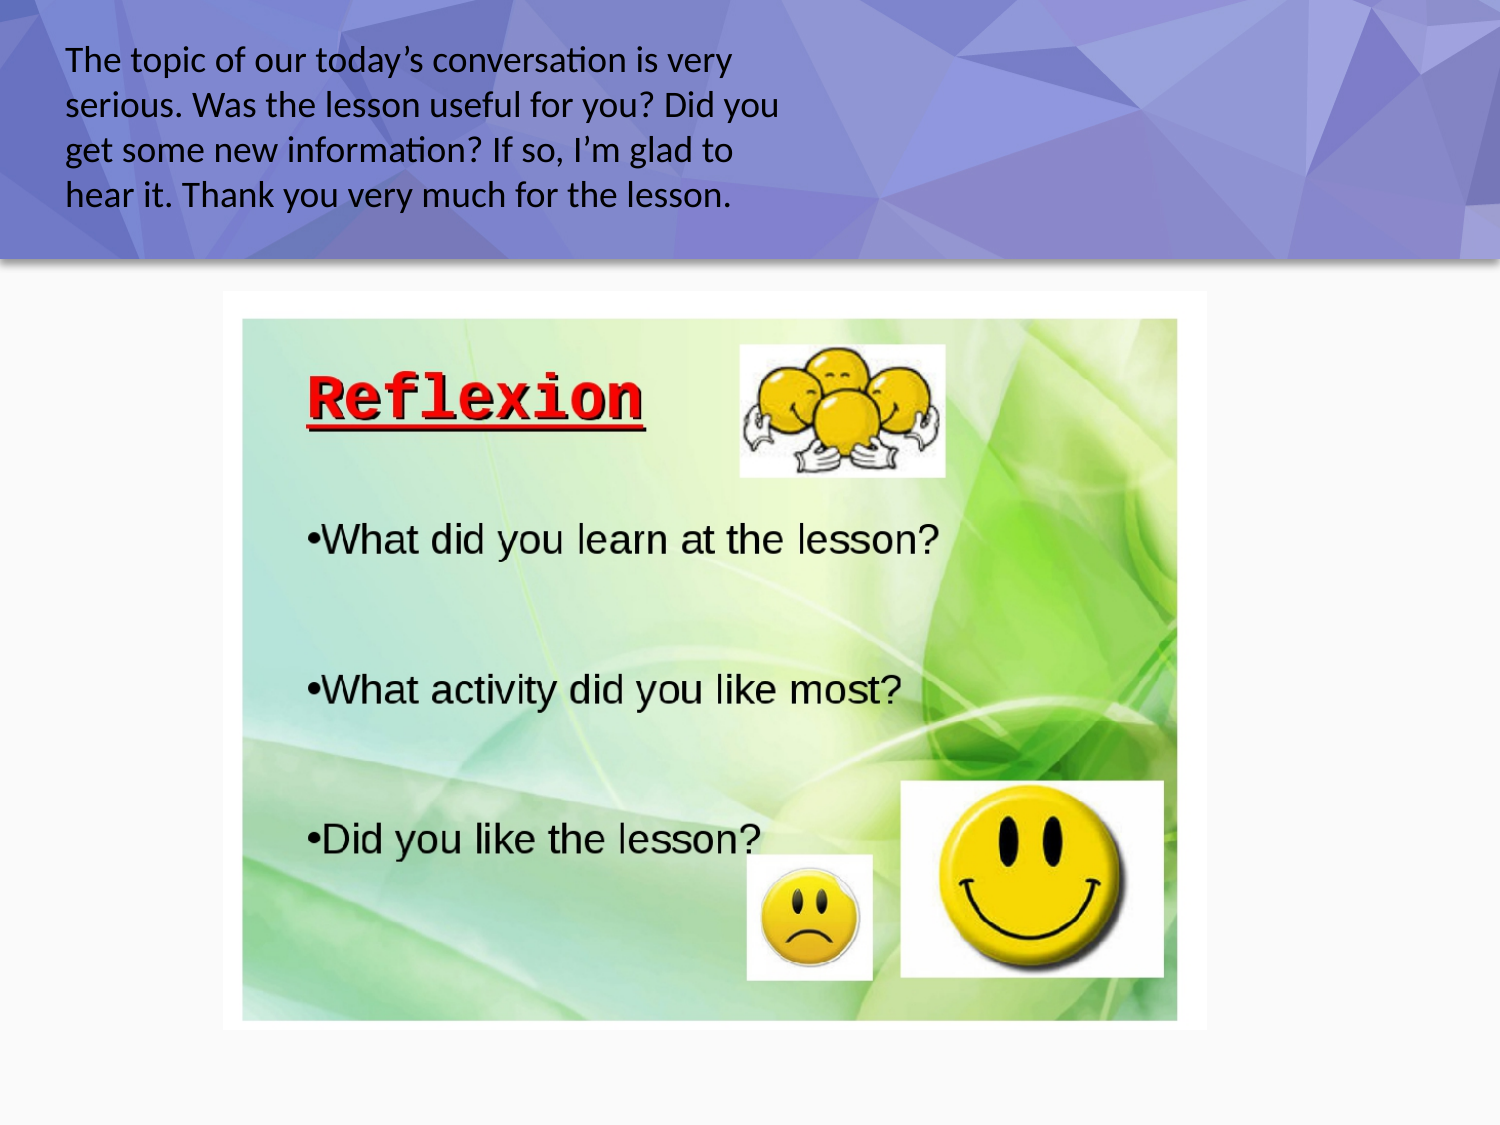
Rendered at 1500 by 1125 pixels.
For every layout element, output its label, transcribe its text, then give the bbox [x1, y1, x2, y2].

picture [0, 0, 1500, 259]
text_box The topic of our today’s conversation is very serious. Was the lesson useful for you? Did you get some new information? If so, I’m glad to hear it. Thank you very much for the lesson. [50, 27, 801, 223]
picture [223, 291, 1208, 1030]
